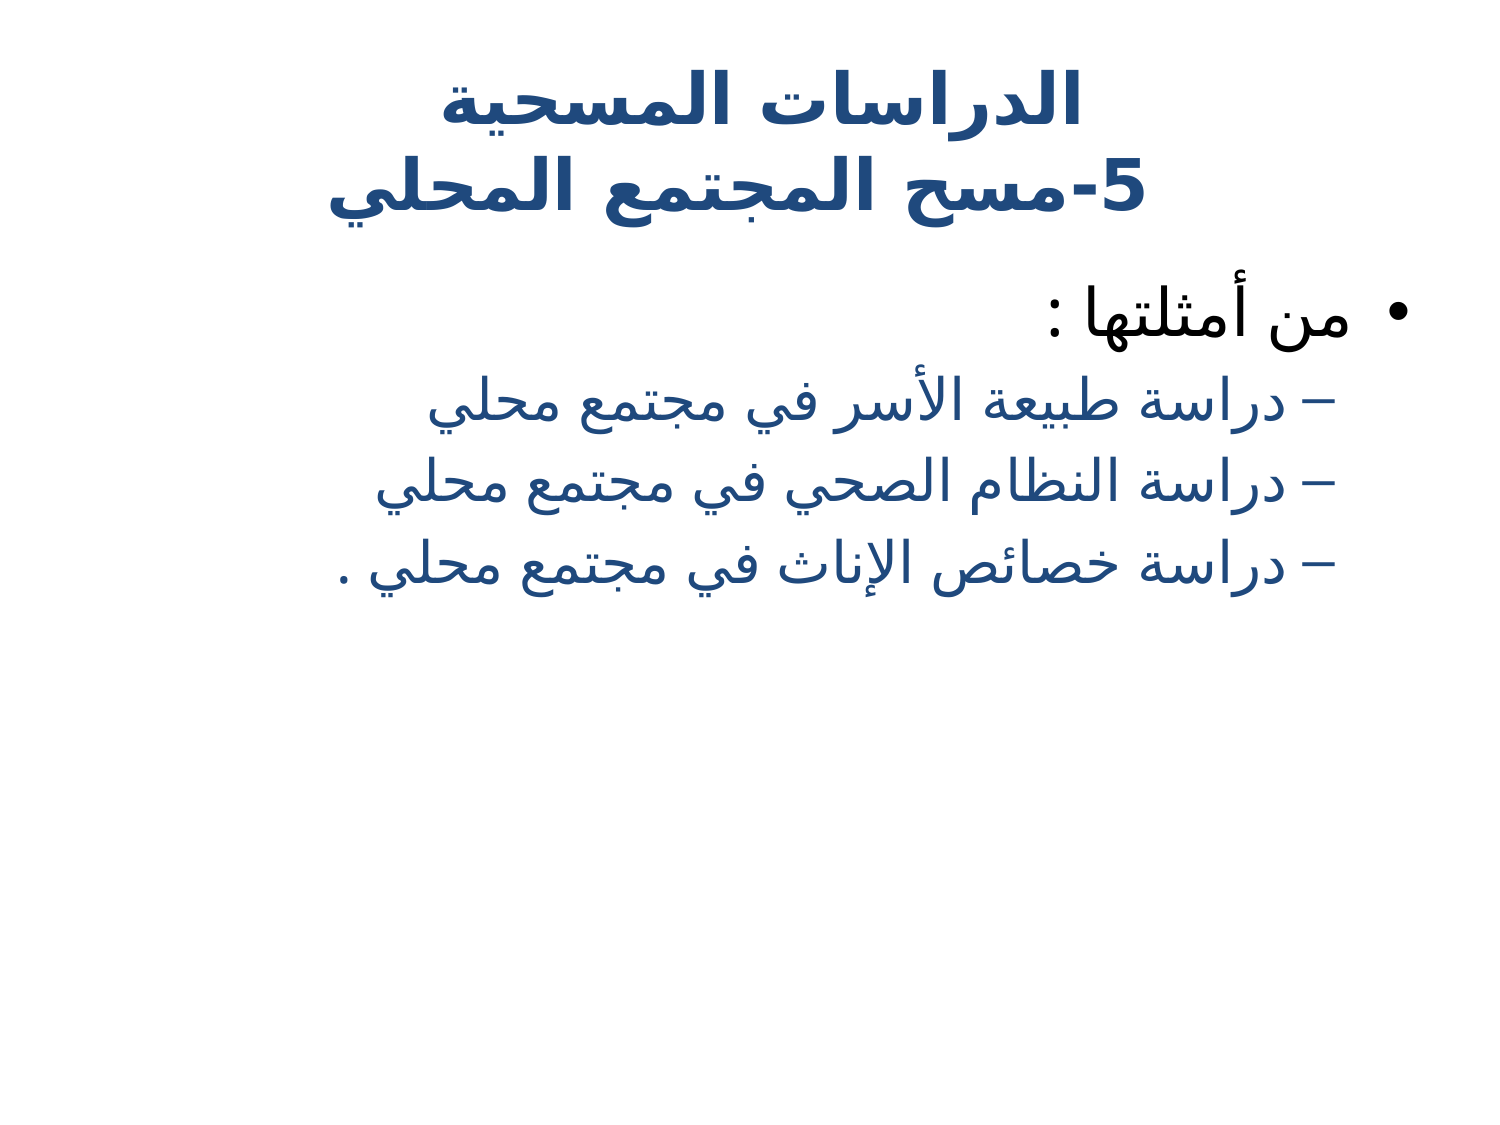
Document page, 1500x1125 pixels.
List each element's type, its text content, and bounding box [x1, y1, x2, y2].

list من أمثلتها : دراسة طبيعة الأسر في مجتمع محلي دراسة النظام الصحي في مجتمع محلي دراسة خصائص الإناث في مجتمع محلي . [75, 262, 1425, 1005]
title الدراسات المسحية 5-مسح المجتمع المحلي [75, 45, 1425, 233]
